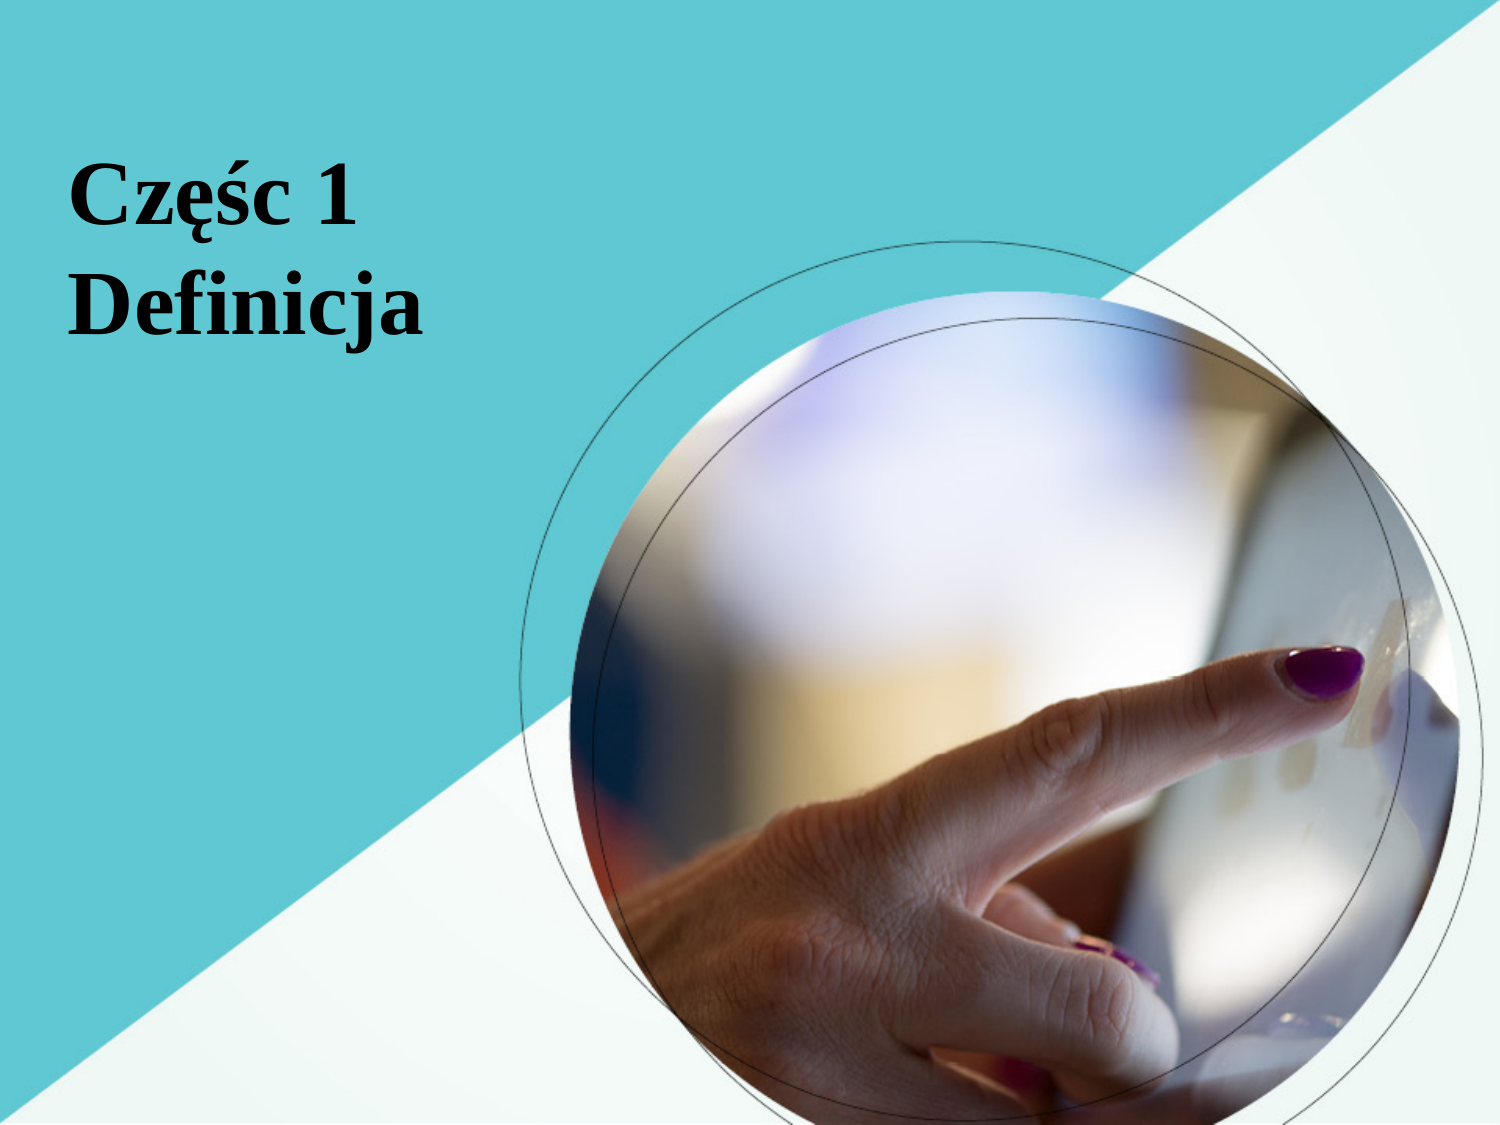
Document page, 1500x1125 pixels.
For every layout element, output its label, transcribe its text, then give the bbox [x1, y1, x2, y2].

picture [0, 0, 1500, 1125]
text_box Częśc 1 Definicja [53, 125, 798, 361]
